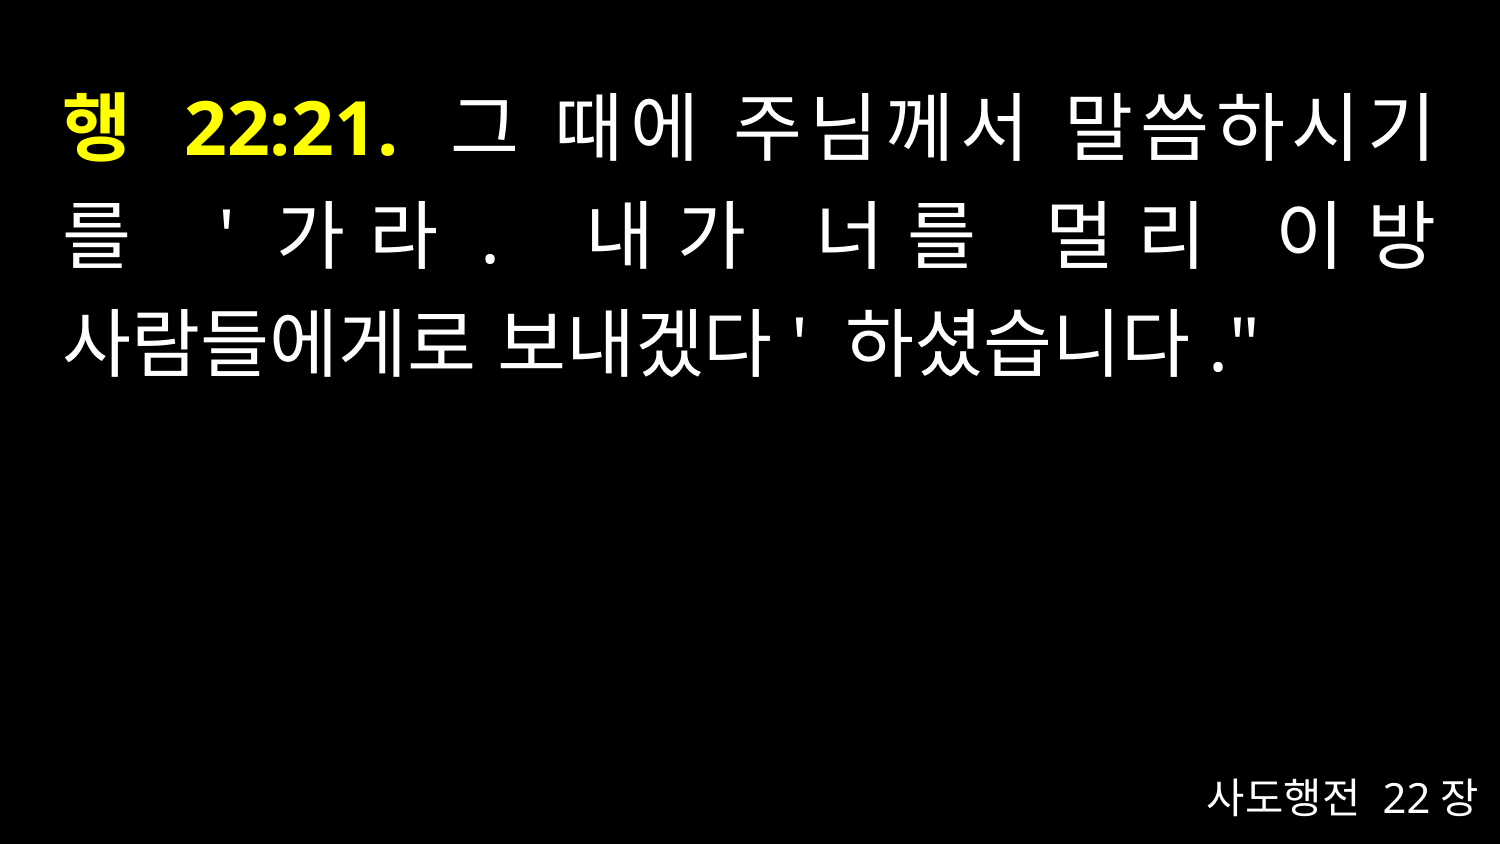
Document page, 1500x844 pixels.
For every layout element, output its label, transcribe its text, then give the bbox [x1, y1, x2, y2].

subtitle 사도행전 22장 [916, 770, 1500, 844]
title 행 22:21. 그 때에 주님께서 말씀하시기를 '가라. 내가 너를 멀리 이방 사람들에게로 보내겠다' 하셨습니다." [0, 0, 1500, 844]
